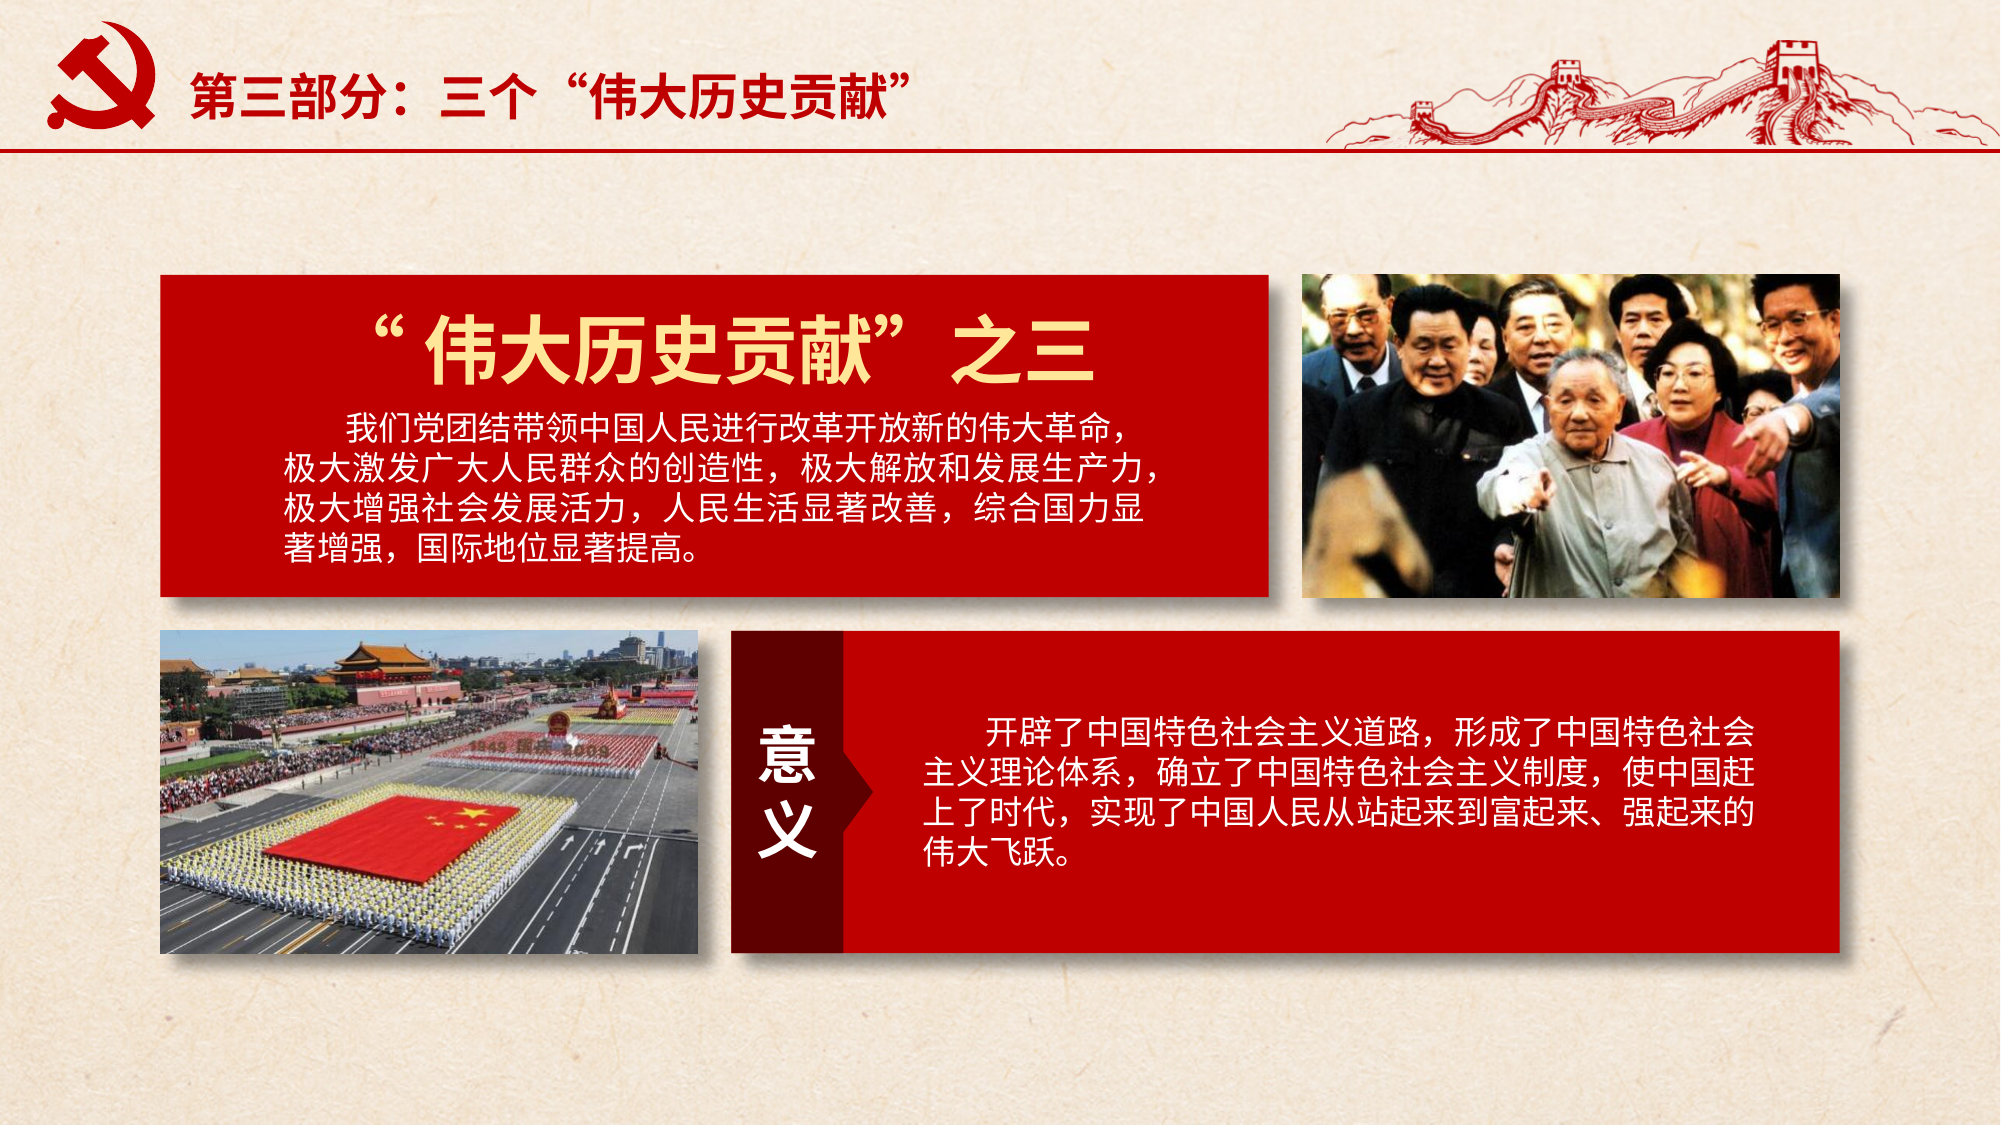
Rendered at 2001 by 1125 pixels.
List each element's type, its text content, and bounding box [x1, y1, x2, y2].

text_box 第三部分：三个“伟大历史贡献” [173, 57, 1038, 133]
text_box 意 义 [741, 708, 834, 874]
text_box “伟大历史贡献”之三 [315, 296, 1114, 400]
text_box 开辟了中国特色社会主义道路，形成了中国特色社会主义理论体系，确立了中国特色社会主义制度，使中国赶上了时代，实现了中国人民从站起来到富起来、强起来的伟大飞跃。 [908, 703, 1771, 879]
text_box [730, 629, 875, 955]
text_box [845, 630, 1841, 954]
picture [0, 0, 2001, 1125]
text_box [47, 21, 156, 130]
text_box [159, 274, 1270, 598]
text_box 我们党团结带领中国人民进行改革开放新的伟大革命，极大激发广大人民群众的创造性，极大解放和发展生产力，极大增强社会发展活力，人民生活显著改善，综合国力显著增强，国际地位显著提高。 [269, 400, 1160, 575]
